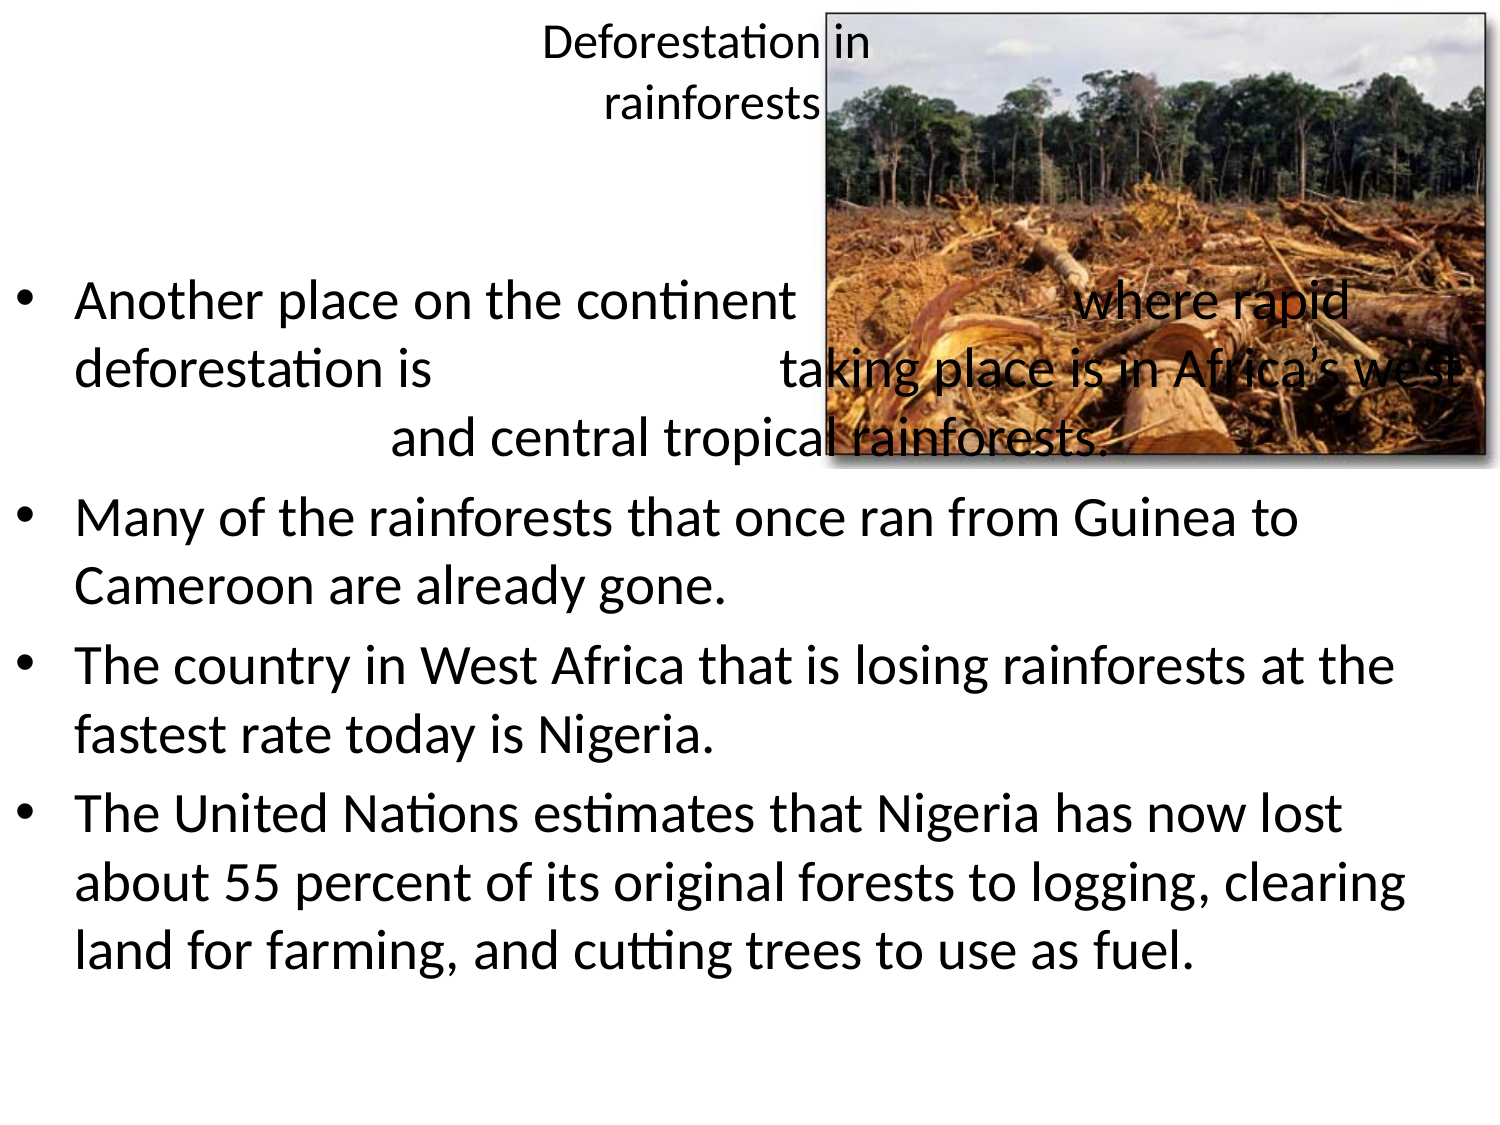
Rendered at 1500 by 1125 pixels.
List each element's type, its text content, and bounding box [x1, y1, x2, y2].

picture [812, 0, 1500, 470]
list Another place on the continent where rapid deforestation is taking place is in Africa’s west and central tropical rainforests. Many of the rainforests that once ran from Guinea to Cameroon are already gone. The country in West Africa that is losing rainforests at the fastest rate today is Nigeria. The United Nations estimates that Nigeria has now lost about 55 percent of its original forests to logging, clearing land for farming, and cutting trees to use as fuel. [0, 254, 1500, 998]
title Deforestation in rainforests [0, 0, 810, 138]
